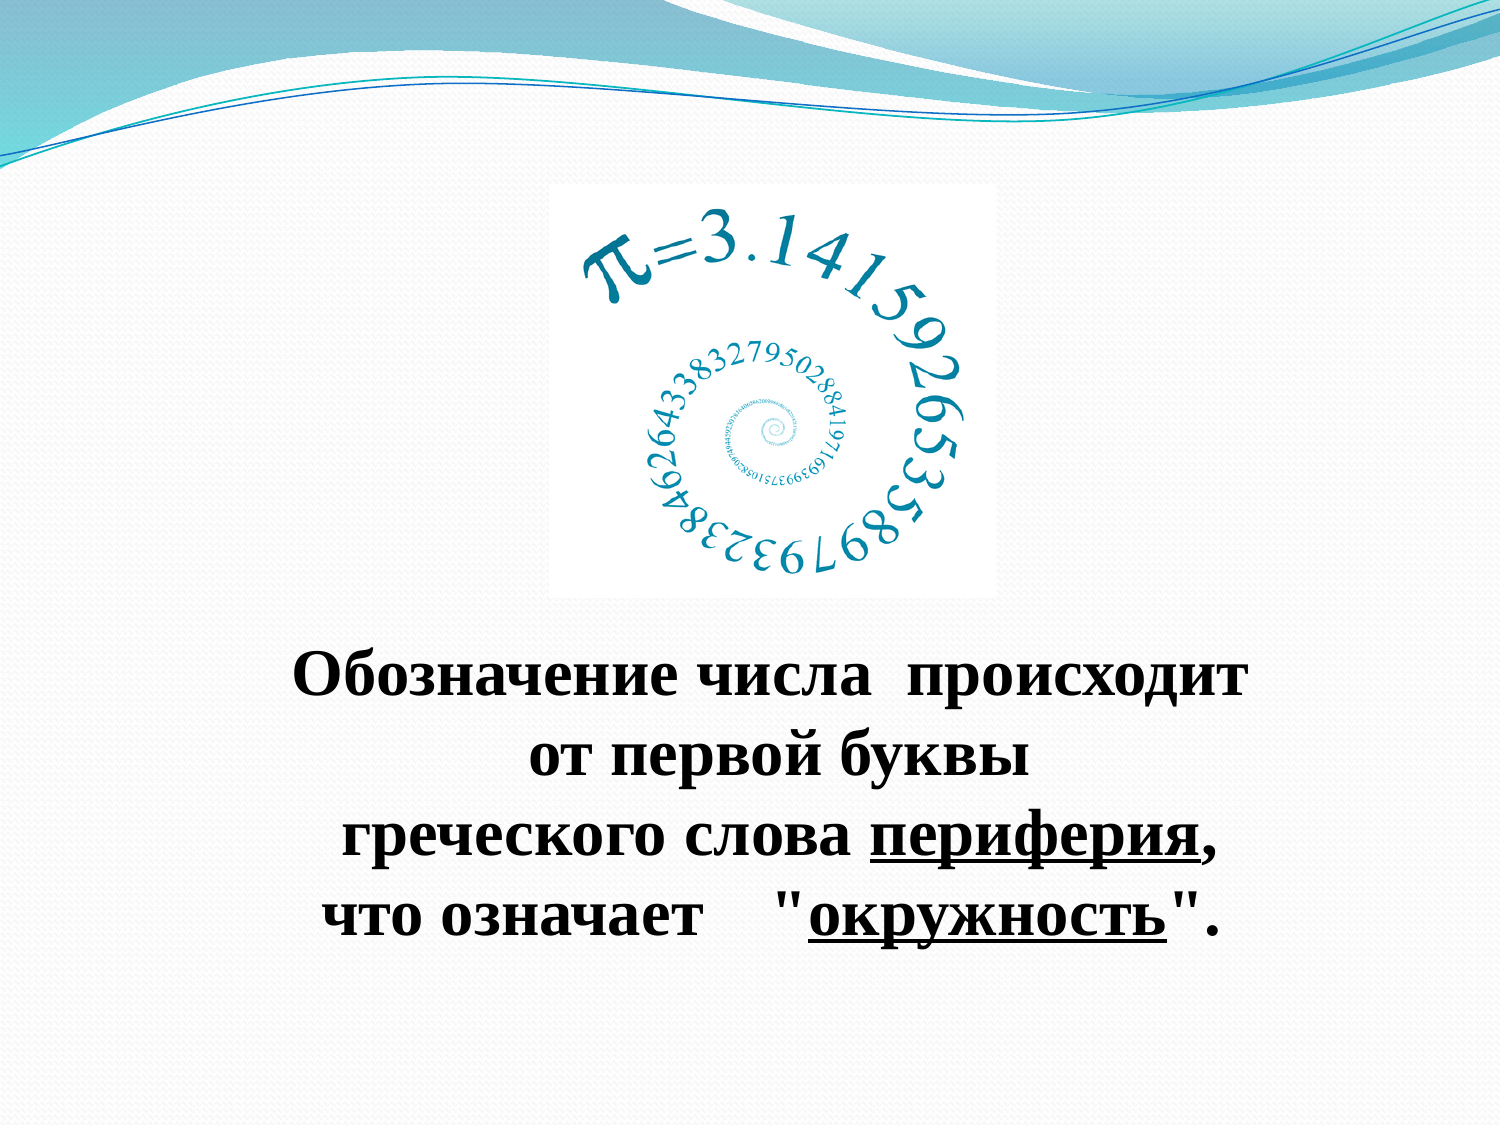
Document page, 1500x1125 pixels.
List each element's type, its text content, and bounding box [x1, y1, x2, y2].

text_box Обозначение числа происходит от первой буквы греческого слова периферия, что означает "окружность". [206, 621, 1353, 957]
picture [548, 184, 996, 599]
